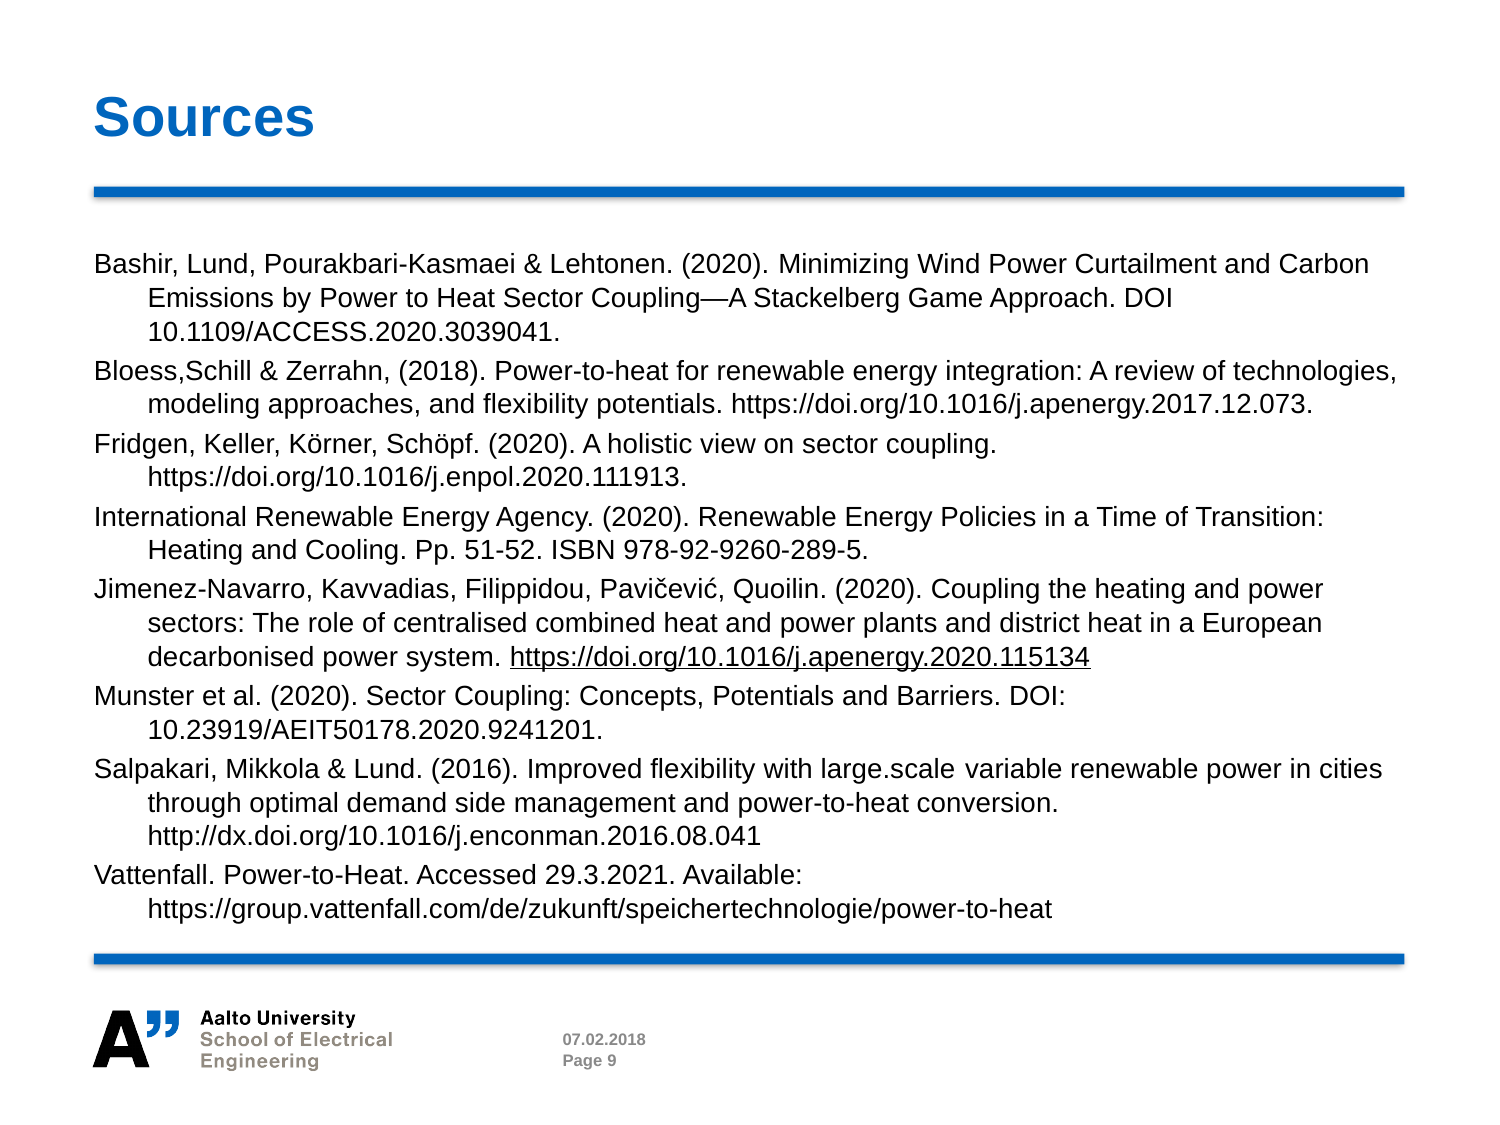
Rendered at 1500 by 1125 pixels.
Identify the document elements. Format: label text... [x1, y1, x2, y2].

title Sources [93, 80, 1369, 228]
picture [35, 953, 449, 1125]
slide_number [562, 1029, 816, 1050]
slide_number Page 9 [562, 1050, 816, 1071]
list Bashir, Lund, Pourakbari-Kasmaei & Lehtonen. (2020). Minimizing Wind Power Curtailment and Carbon Emissions by Power to Heat Sector Coupling—A Stackelberg Game Approach. DOI 10.1109/ACCESS.2020.3039041. Bloess,Schill & Zerrahn, (2018). Power-to-heat for renewable energy integration: A review of technologies, modeling approaches, and flexibility potentials. https://doi.org/10.1016/j.apenergy.2017.12.073. Fridgen, Keller, Körner, Schöpf. (2020). A holistic view on sector coupling. https://doi.org/10.1016/j.enpol.2020.111913. International Renewable Energy Agency. (2020). Renewable Energy Policies in a Time of Transition: Heating and Cooling. Pp. 51-52. ISBN 978-92-9260-289-5. Jimenez-Navarro, Kavvadias, Filippidou, Pavičević, Quoilin. (2020). Coupling the heating and power sectors: The role of centralised combined heat and power plants and district heat in a European decarbonised power system. https://doi.org/10.1016/j.apenergy.2020.115134 Munster et al. (2020). Sector Coupling: Concepts, Potentials and Barriers. DOI: 10.23919/AEIT50178.2020.9241201. Salpakari, Mikkola & Lund. (2016). Improved flexibility with large.scale variable renewable power in cities through optimal demand side management and power-to-heat conversion. http://dx.doi.org/10.1016/j.enconman.2016.08.041 Vattenfall. Power-to-Heat. Accessed 29.3.2021. Available: https://group.vattenfall.com/de/zukunft/speichertechnologie/power-to-heat [93, 245, 1405, 925]
